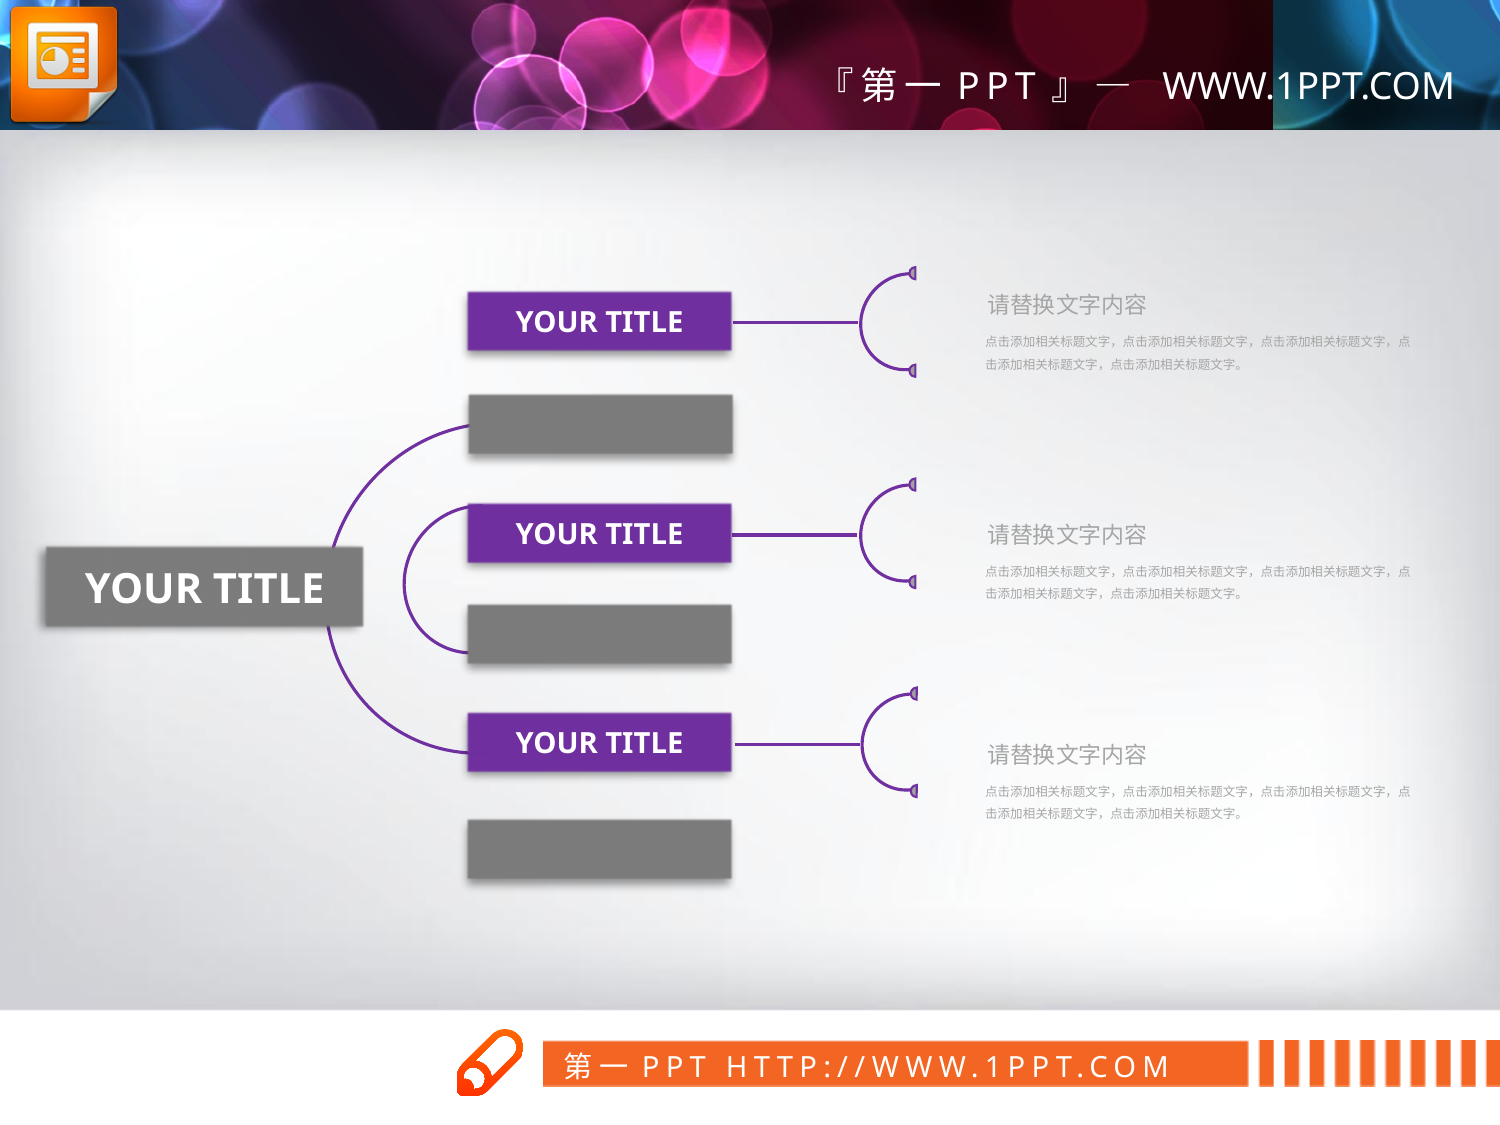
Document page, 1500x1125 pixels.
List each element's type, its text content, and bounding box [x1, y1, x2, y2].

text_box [738, 478, 955, 589]
text_box 请替换文字内容 [971, 277, 1311, 327]
text_box 请替换文字内容 [971, 507, 1311, 556]
text_box [404, 509, 461, 652]
text_box 点击添加相关标题文字，点击添加相关标题文字，点击添加相关标题文字，点击添加相关标题文字，点击添加相关标题文字。 [971, 549, 1433, 609]
picture [543, 1040, 1500, 1087]
picture [0, 0, 1500, 1012]
text_box YOUR TITLE [47, 548, 363, 625]
text_box 请替换文字内容 [971, 726, 1311, 776]
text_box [466, 290, 734, 881]
text_box [330, 427, 461, 753]
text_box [732, 266, 955, 377]
text_box 点击添加相关标题文字，点击添加相关标题文字，点击添加相关标题文字，点击添加相关标题文字，点击添加相关标题文字。 [971, 768, 1433, 828]
text_box 点击添加相关标题文字，点击添加相关标题文字，点击添加相关标题文字，点击添加相关标题文字，点击添加相关标题文字。 [971, 319, 1433, 379]
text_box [738, 687, 956, 798]
